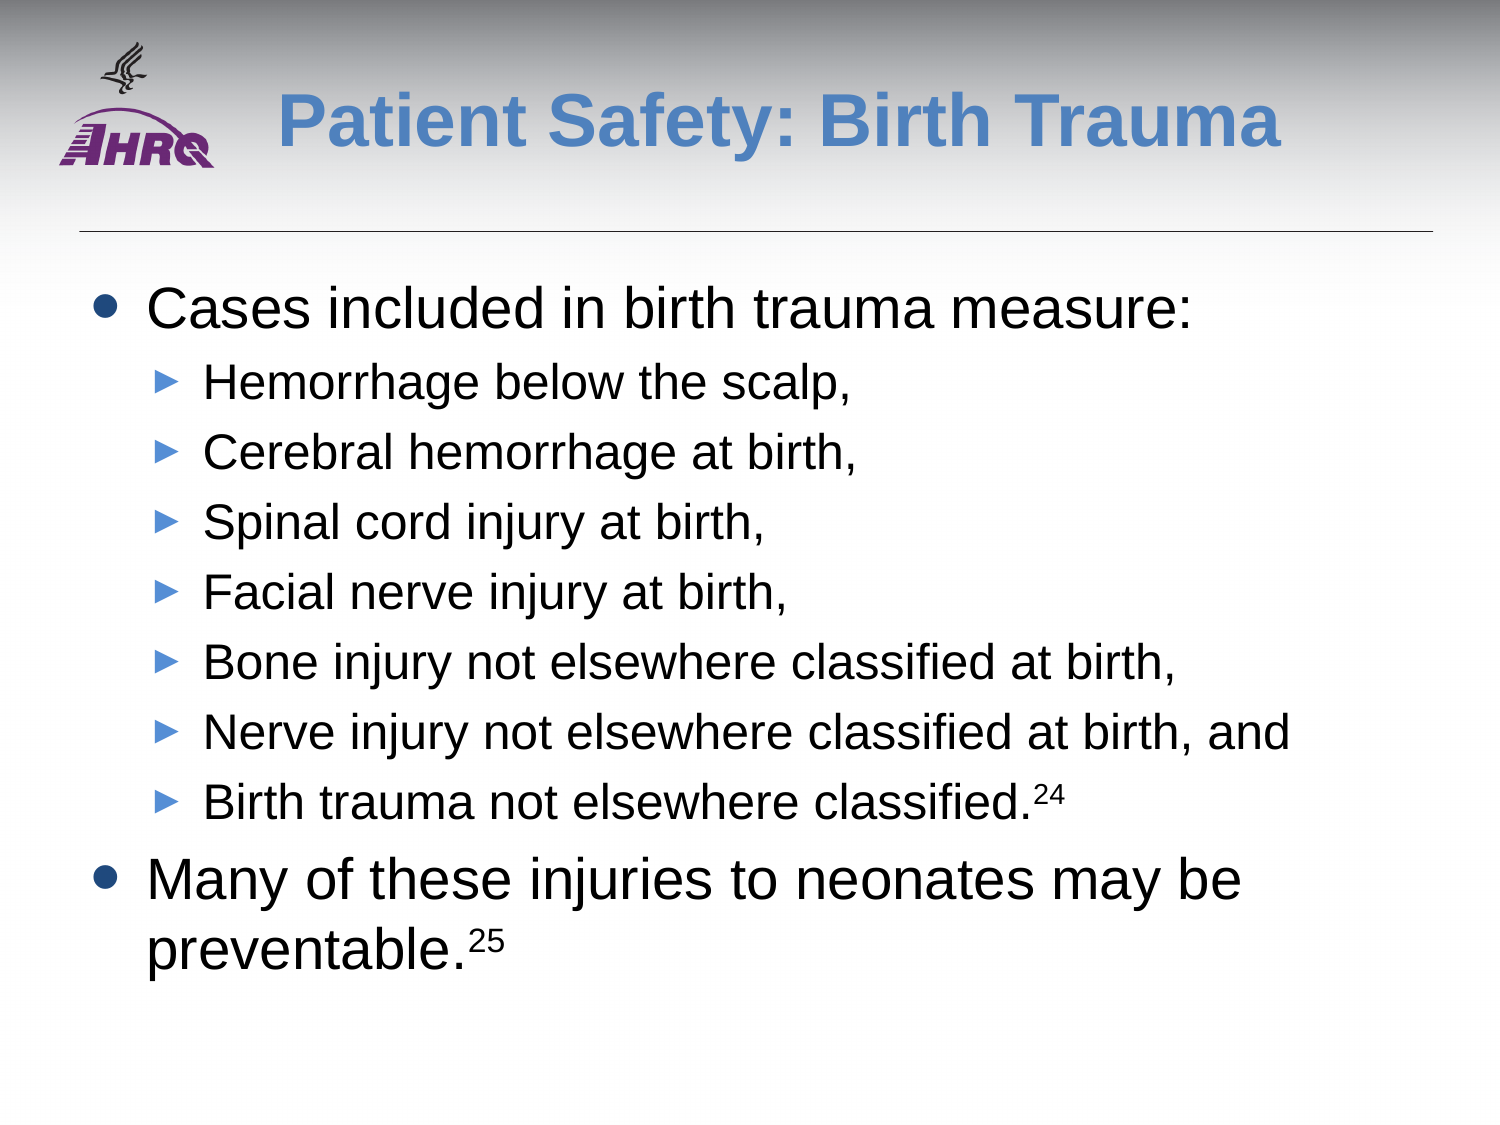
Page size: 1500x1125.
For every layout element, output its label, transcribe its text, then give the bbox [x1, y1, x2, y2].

picture [0, 0, 1500, 1125]
title Patient Safety: Birth Trauma [262, 45, 1425, 188]
list Cases included in birth trauma measure: Hemorrhage below the scalp, Cerebral hemorrhage at birth, Spinal cord injury at birth, Facial nerve injury at birth, Bone injury not elsewhere classified at birth, Nerve injury not elsewhere classified at birth, and Birth trauma not elsewhere classified.24 Many of these injuries to neonates may be preventable.25 [75, 262, 1425, 1005]
